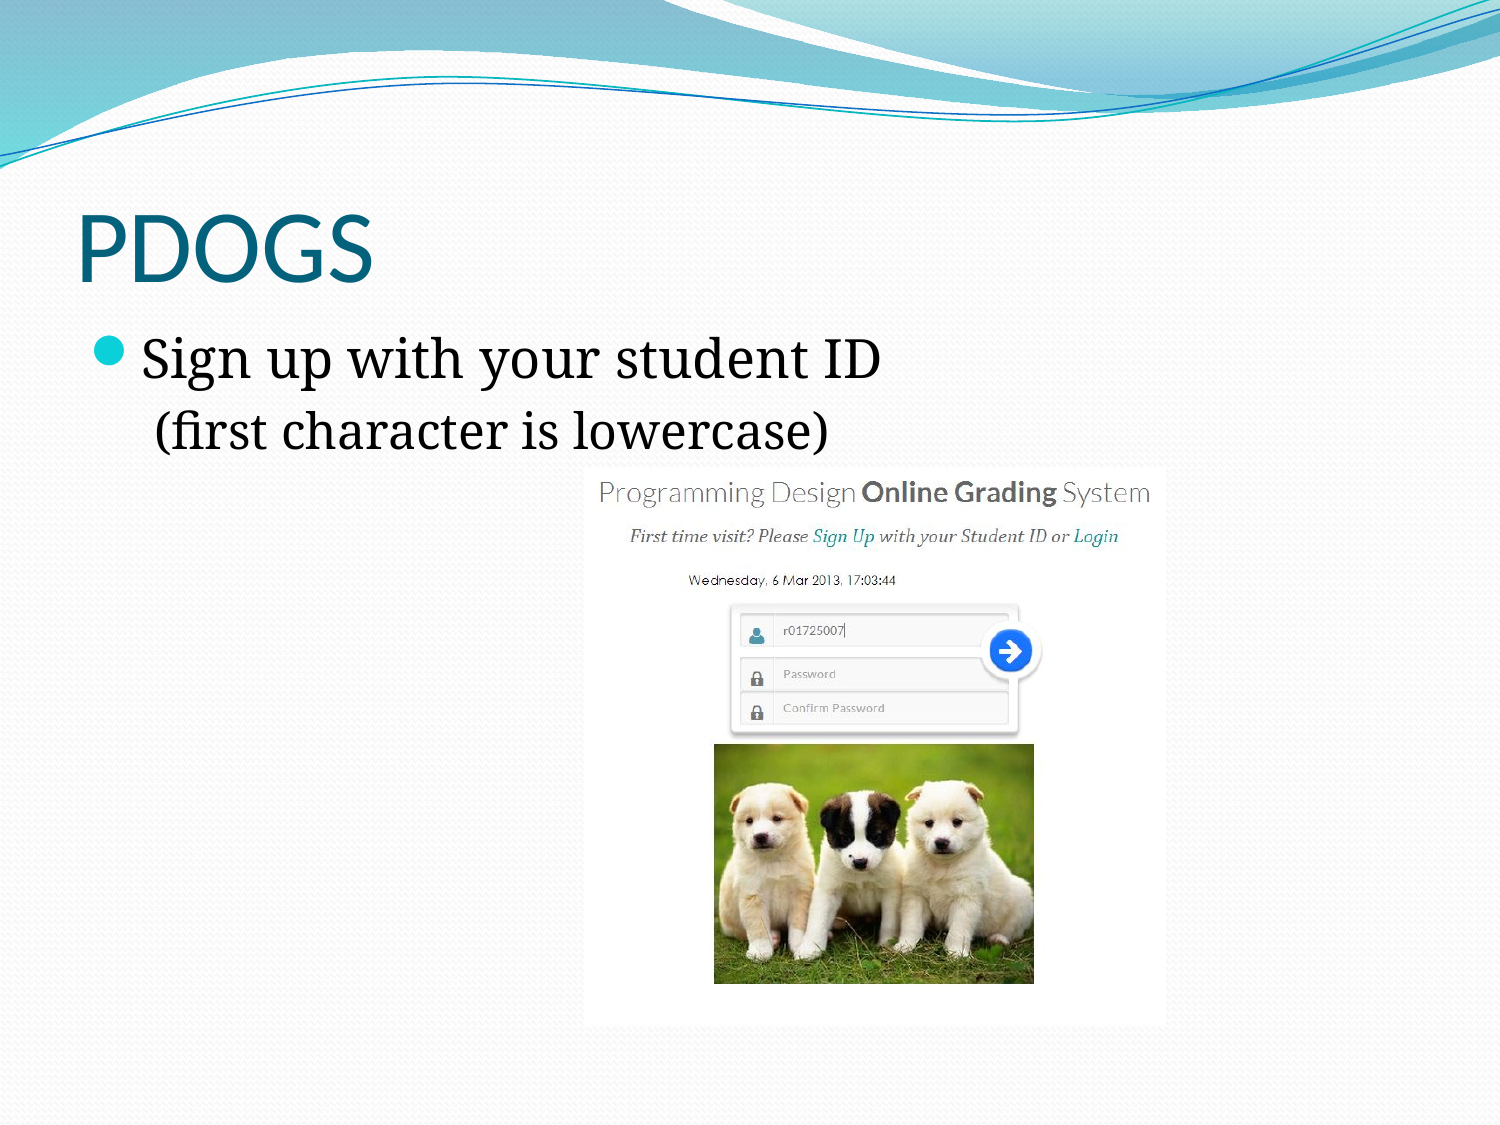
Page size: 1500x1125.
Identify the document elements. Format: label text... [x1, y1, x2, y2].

title PDOGS [75, 115, 1425, 303]
list Sign up with your student ID (first character is lowercase) [75, 317, 1425, 1038]
picture [584, 467, 1166, 1025]
